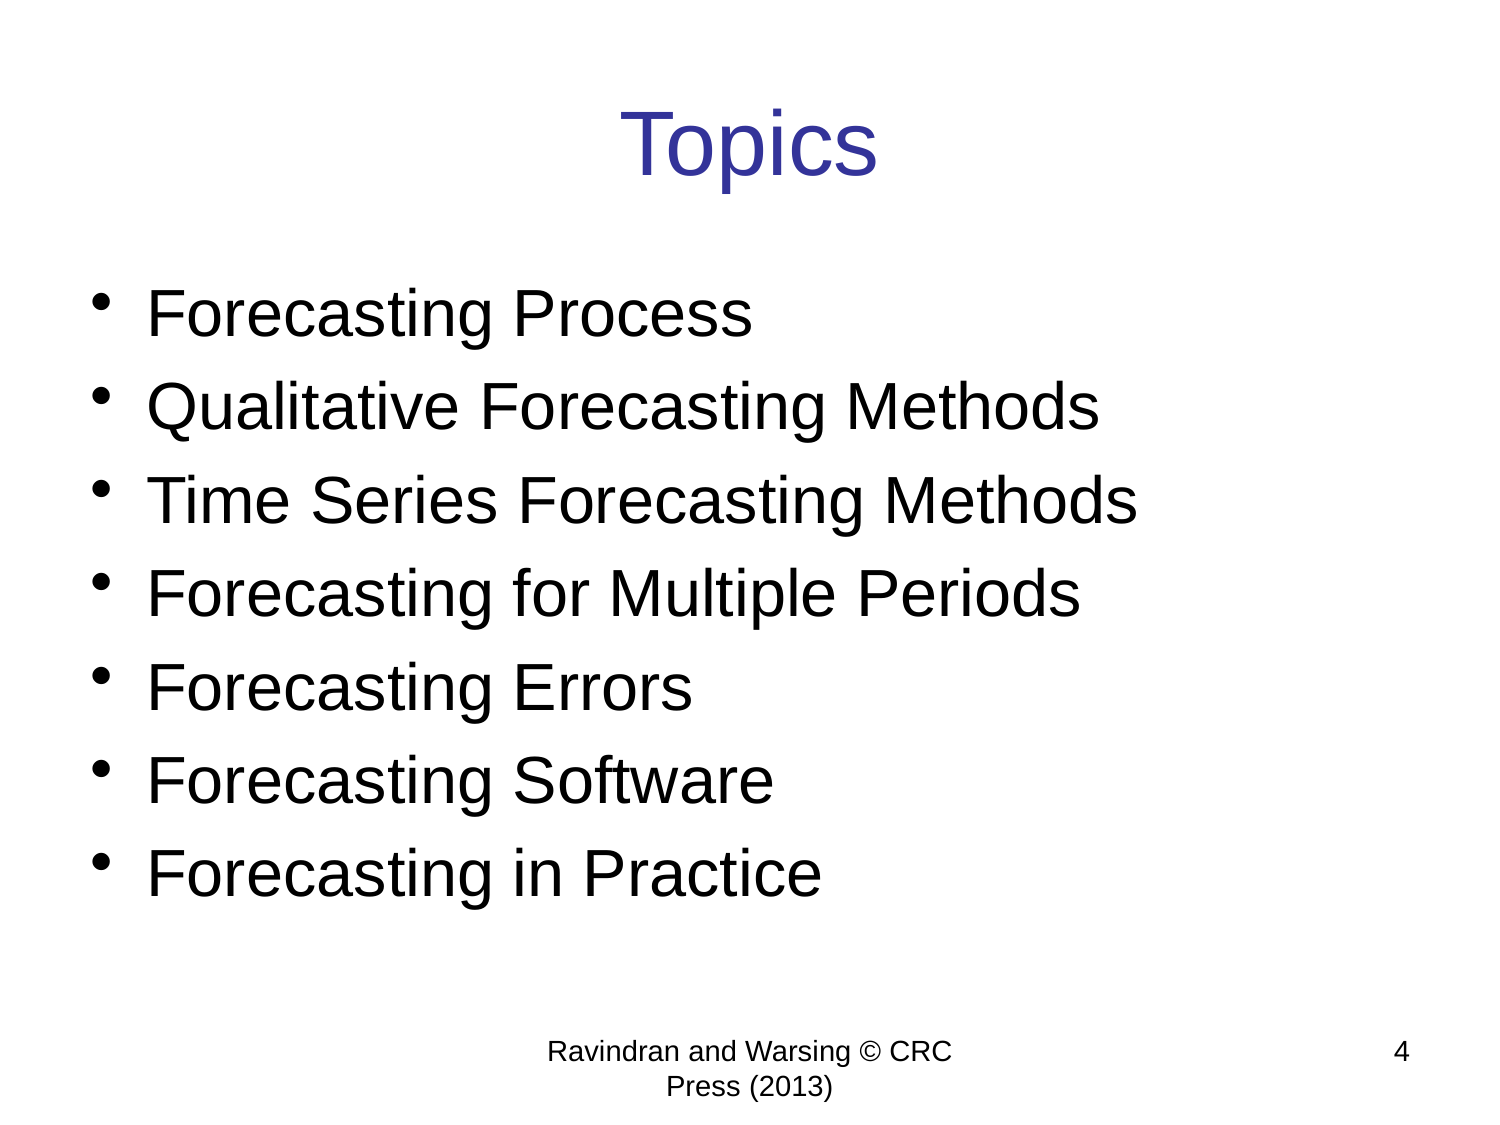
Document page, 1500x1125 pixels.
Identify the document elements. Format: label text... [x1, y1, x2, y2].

title Topics [74, 44, 1426, 233]
slide_number 4 [1074, 1024, 1425, 1103]
footer Ravindran and Warsing © CRC Press (2013) [512, 1024, 988, 1103]
list Forecasting Process Qualitative Forecasting Methods Time Series Forecasting Methods Forecasting for Multiple Periods Forecasting Errors Forecasting Software Forecasting in Practice [74, 262, 1426, 1006]
